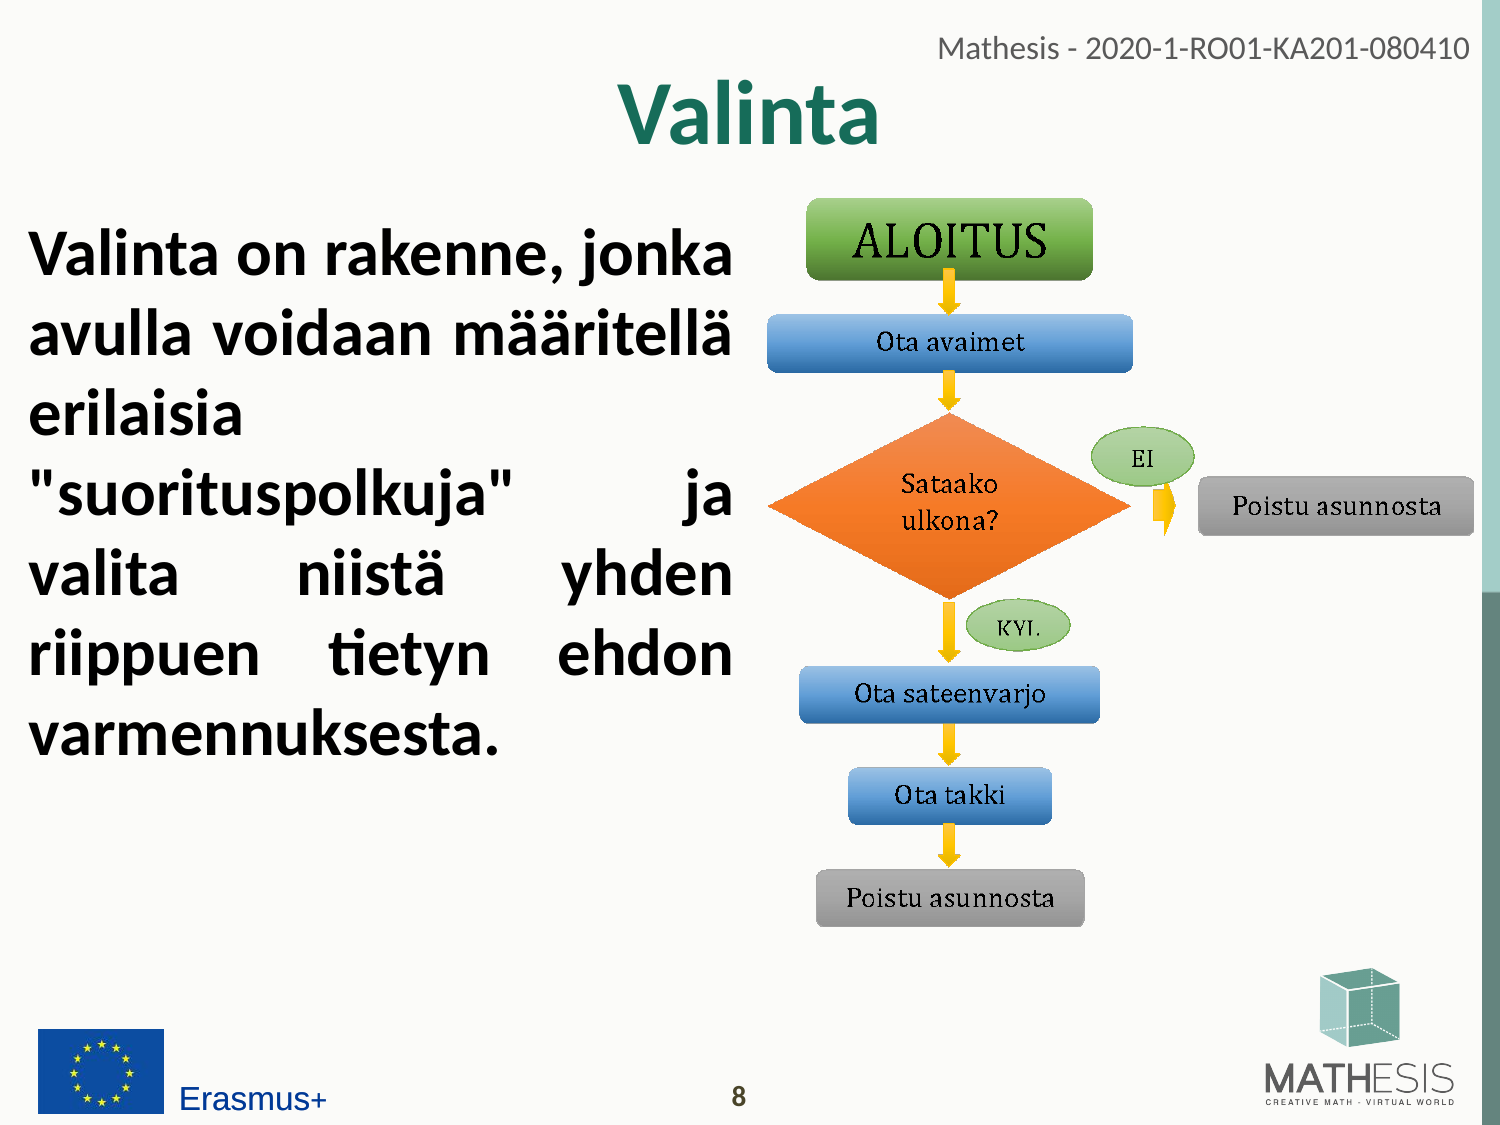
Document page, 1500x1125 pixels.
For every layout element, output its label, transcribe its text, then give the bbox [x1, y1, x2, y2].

picture [38, 1029, 164, 1114]
list Valinta on rakenne, jonka avulla voidaan määritellä erilaisia "suorituspolkuja" ja valita niistä yhden riippuen tietyn ehdon varmennuksesta. [13, 201, 750, 778]
picture [762, 198, 1475, 927]
title Valinta [75, 45, 1425, 233]
